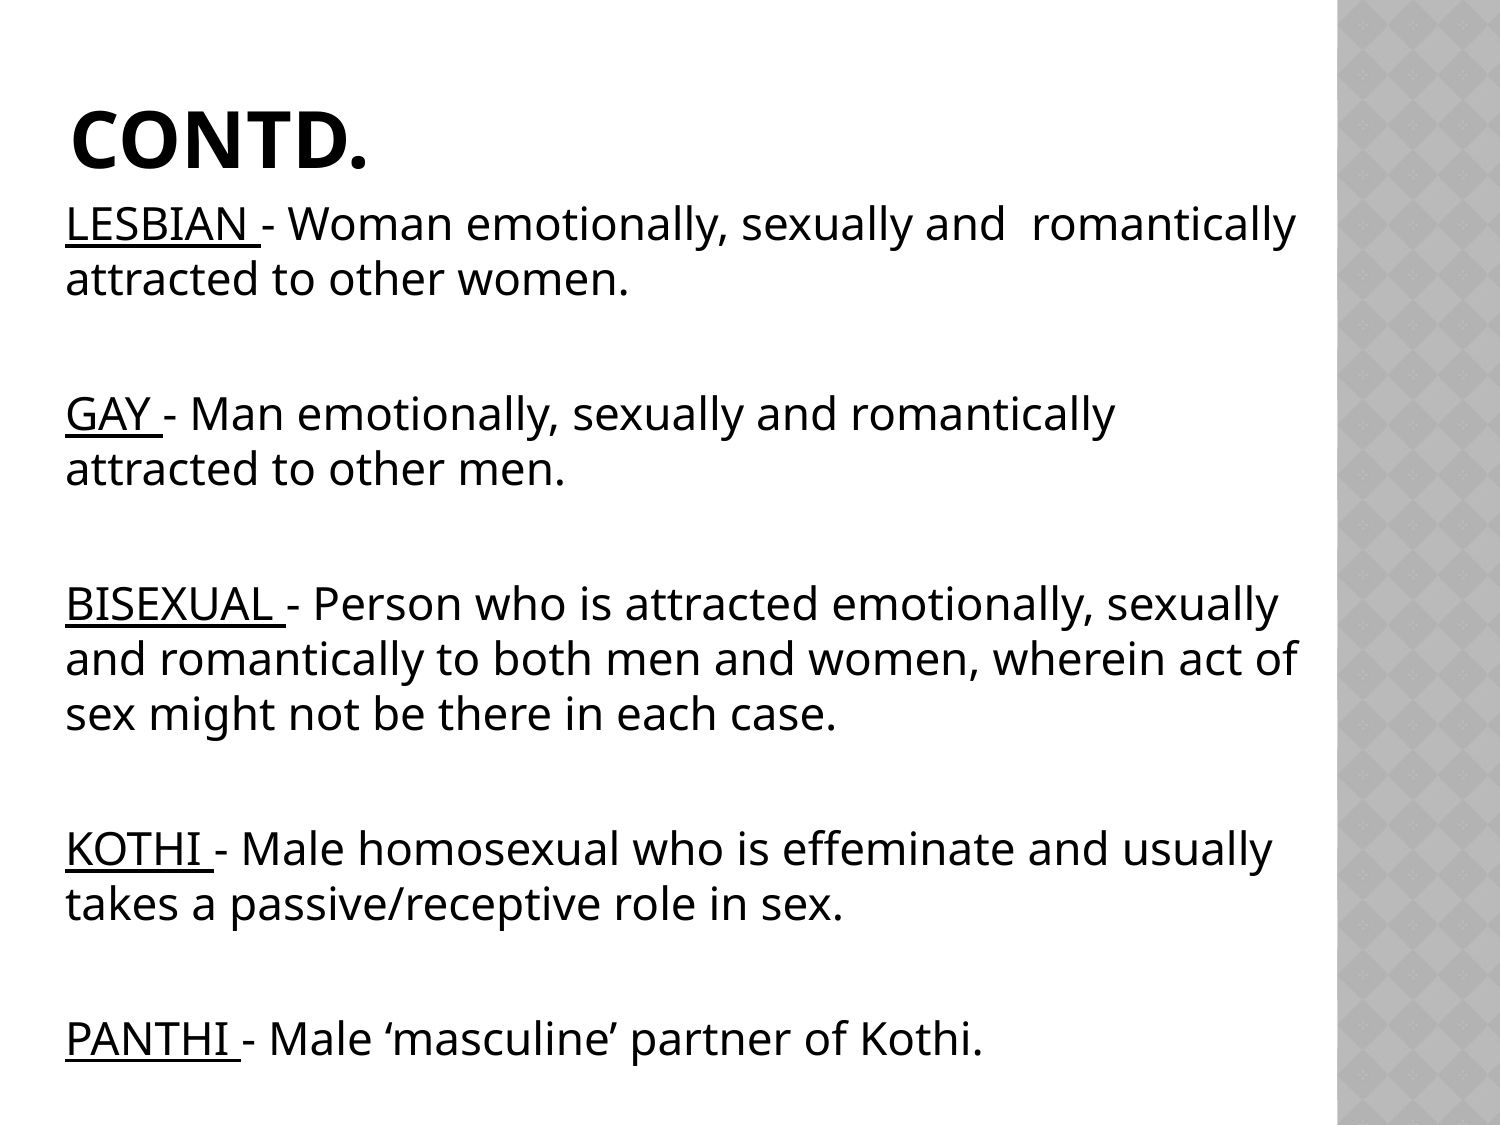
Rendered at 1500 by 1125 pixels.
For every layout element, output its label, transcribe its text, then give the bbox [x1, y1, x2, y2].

list LESBIAN - Woman emotionally, sexually and romantically attracted to other women. GAY - Man emotionally, sexually and romantically attracted to other men. BISEXUAL - Person who is attracted emotionally, sexually and romantically to both men and women, wherein act of sex might not be there in each case. KOTHI - Male homosexual who is effeminate and usually takes a passive/receptive role in sex. PANTHI - Male ‘masculine’ partner of Kothi. [49, 187, 1338, 1125]
title CONTD. [62, 50, 1250, 185]
